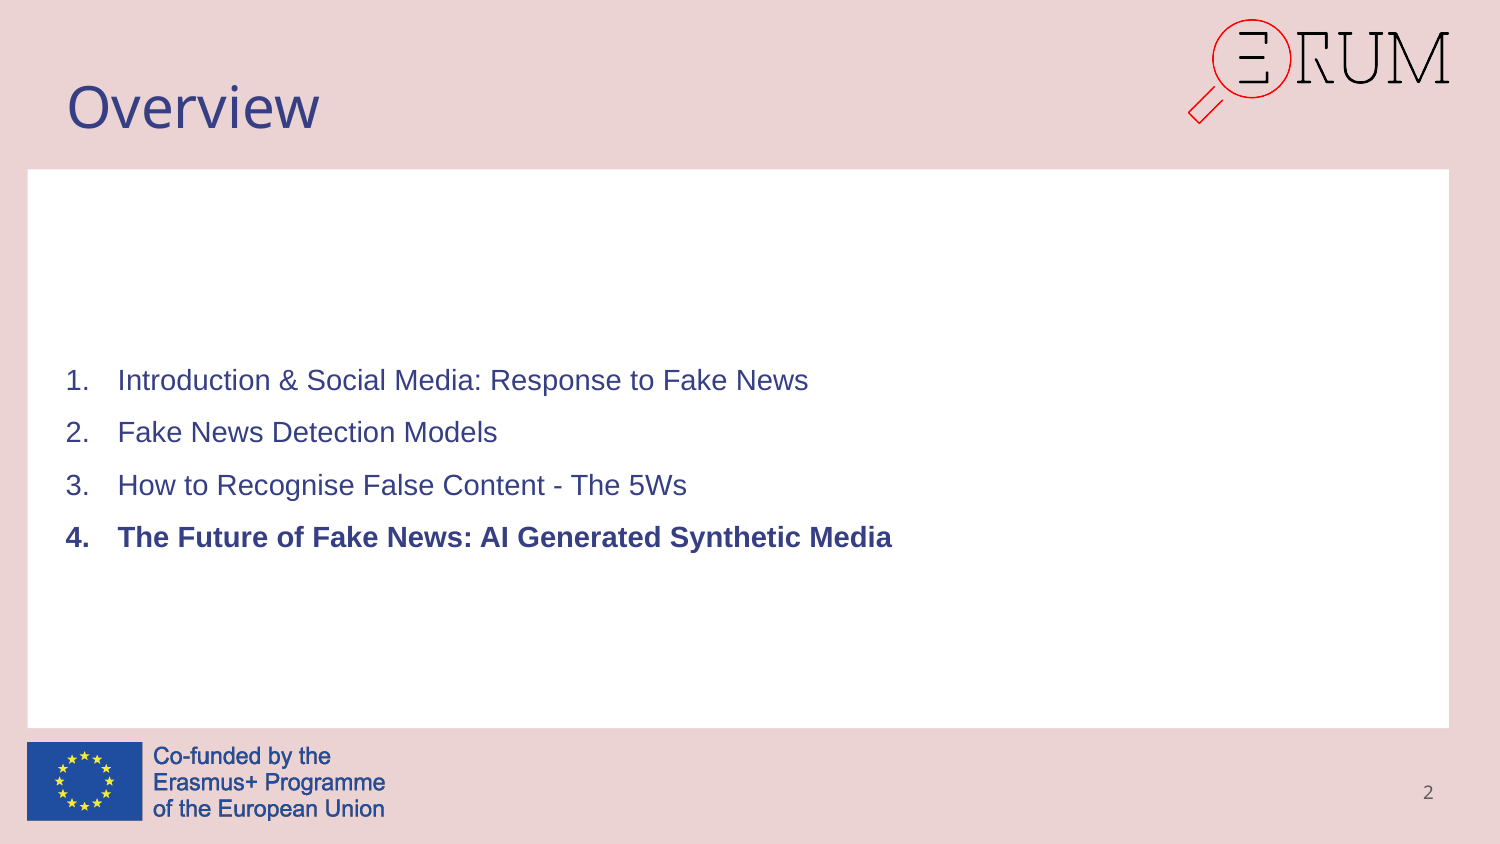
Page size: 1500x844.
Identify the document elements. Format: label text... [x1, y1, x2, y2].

picture [1136, 0, 1500, 137]
slide_number 2 [1358, 761, 1449, 826]
picture [27, 742, 385, 821]
list Introduction & Social Media: Response to Fake News Fake News Detection Models How to Recognise False Content - The 5Ws The Future of Fake News: AI Generated Synthetic Media [27, 169, 1449, 729]
title Overview [51, 55, 1168, 150]
